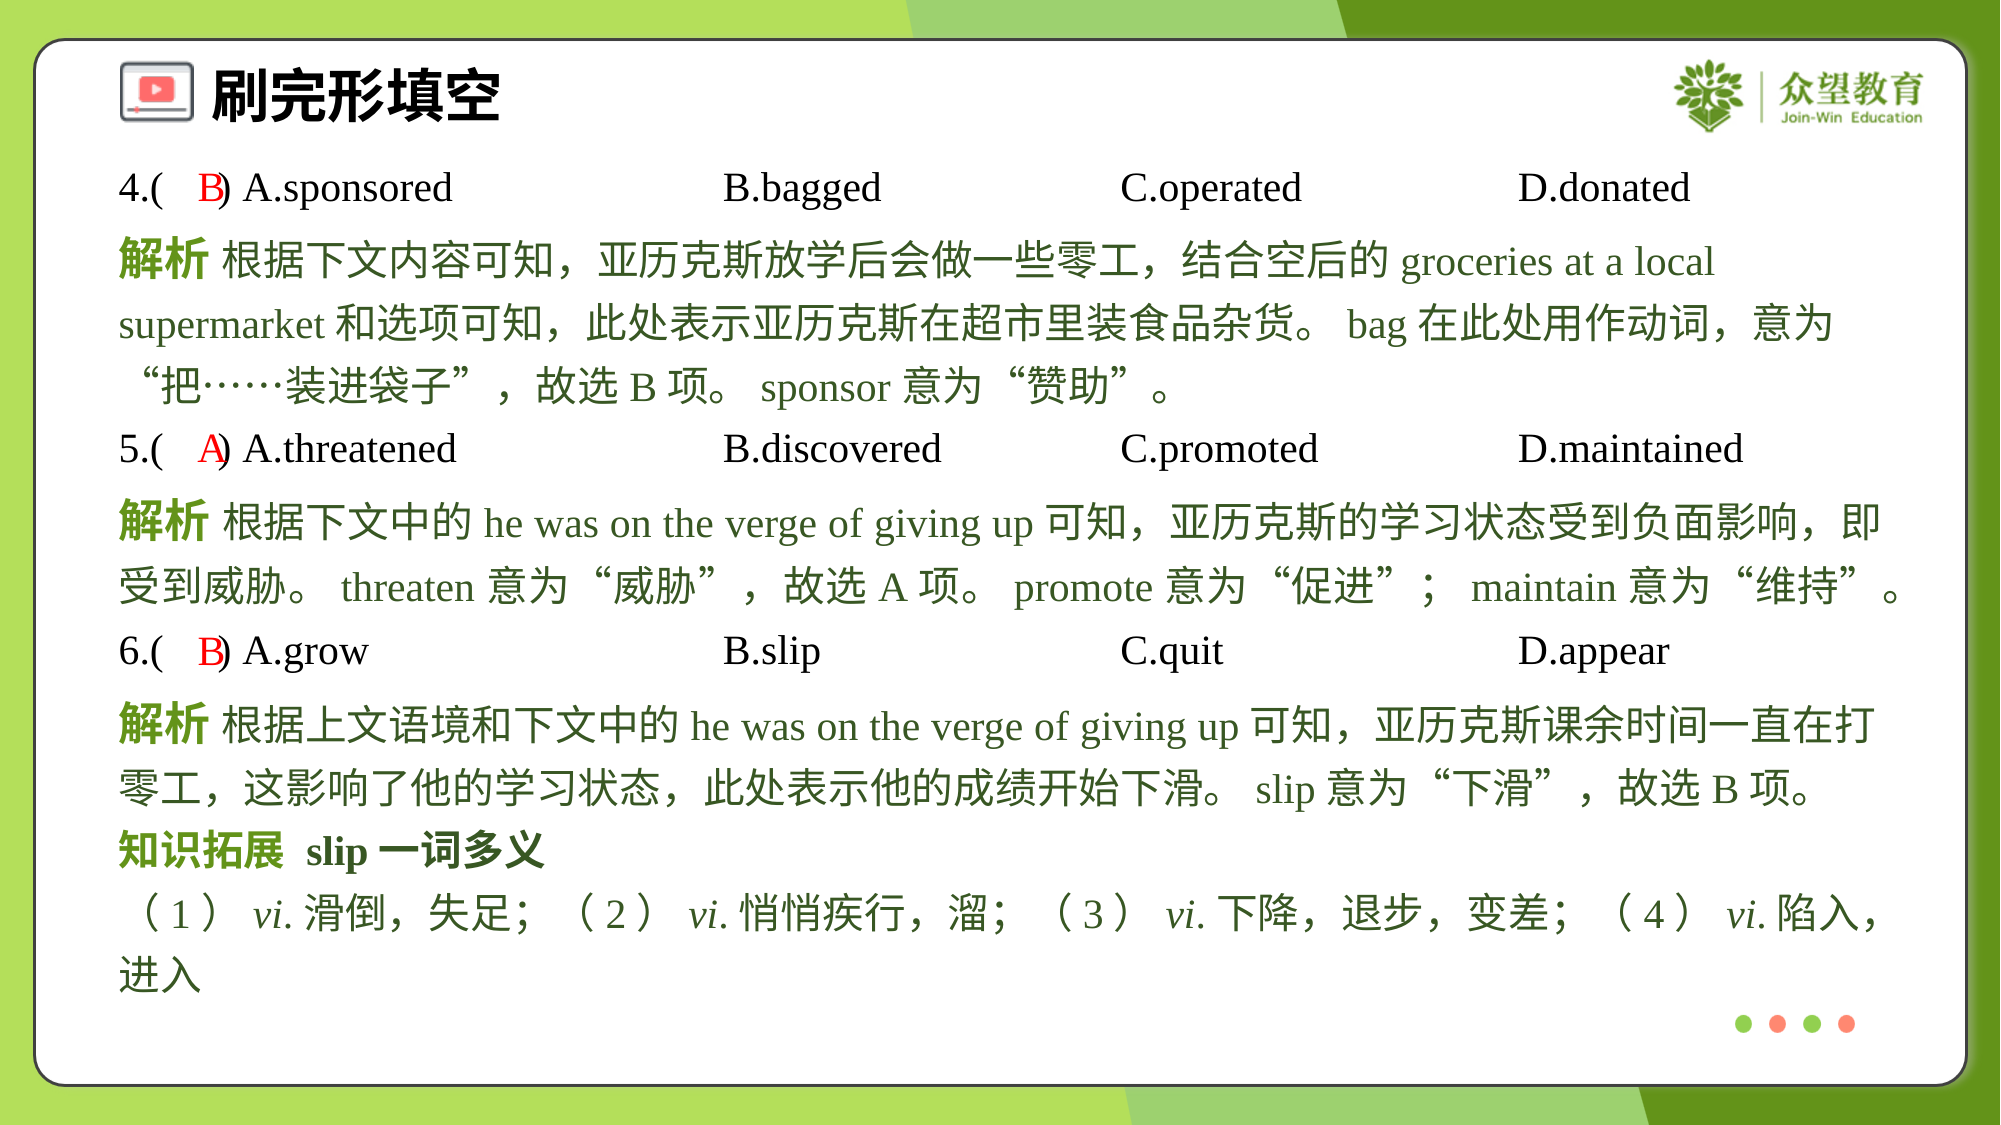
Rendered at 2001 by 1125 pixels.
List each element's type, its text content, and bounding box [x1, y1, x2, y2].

text_box 解析 根据上文语境和下文中的he was on the verge of giving up可知，亚历克斯课余时间一直在打零工，这影响了他的学习状态，此处表示他的成绩开始下滑。slip意为“下滑”，故选B项。 知识拓展 slip一词多义 （1）vi.滑倒，失足；（2）vi.悄悄疾行，溜；（3）vi.下降，退步，变差；（4）vi.陷入，进入 [118, 680, 1883, 932]
text_box 6.( ) A.grow B.slip C.quit D.appear [118, 610, 192, 668]
text_box 4.( ) A.sponsored B.bagged C.operated D.donated [118, 146, 192, 204]
picture [0, 0, 2000, 1125]
text_box B [192, 146, 231, 205]
text_box A [192, 408, 233, 467]
text_box 5.( ) A.threatened B.discovered C.promoted D.maintained [233, 408, 1883, 466]
text_box 解析 根据下文内容可知，亚历克斯放学后会做一些零工，结合空后的groceries at a local supermarket和选项可知，此处表示亚历克斯在超市里装食品杂货。bag在此处用作动词，意为“把……装进袋子”，故选B项。sponsor意为“赞助”。 [118, 215, 1883, 405]
text_box 5.( ) A.threatened B.discovered C.promoted D.maintained [118, 408, 192, 466]
text_box 6.( ) A.grow B.slip C.quit D.appear [231, 610, 1883, 668]
text_box B [192, 610, 231, 669]
text_box 解析 根据下文中的he was on the verge of giving up可知，亚历克斯的学习状态受到负面影响，即受到威胁。threaten意为“威胁”，故选A项。promote意为“促进”；maintain意为“维持”。 [118, 478, 1883, 605]
text_box 4.( ) A.sponsored B.bagged C.operated D.donated [231, 146, 1883, 204]
